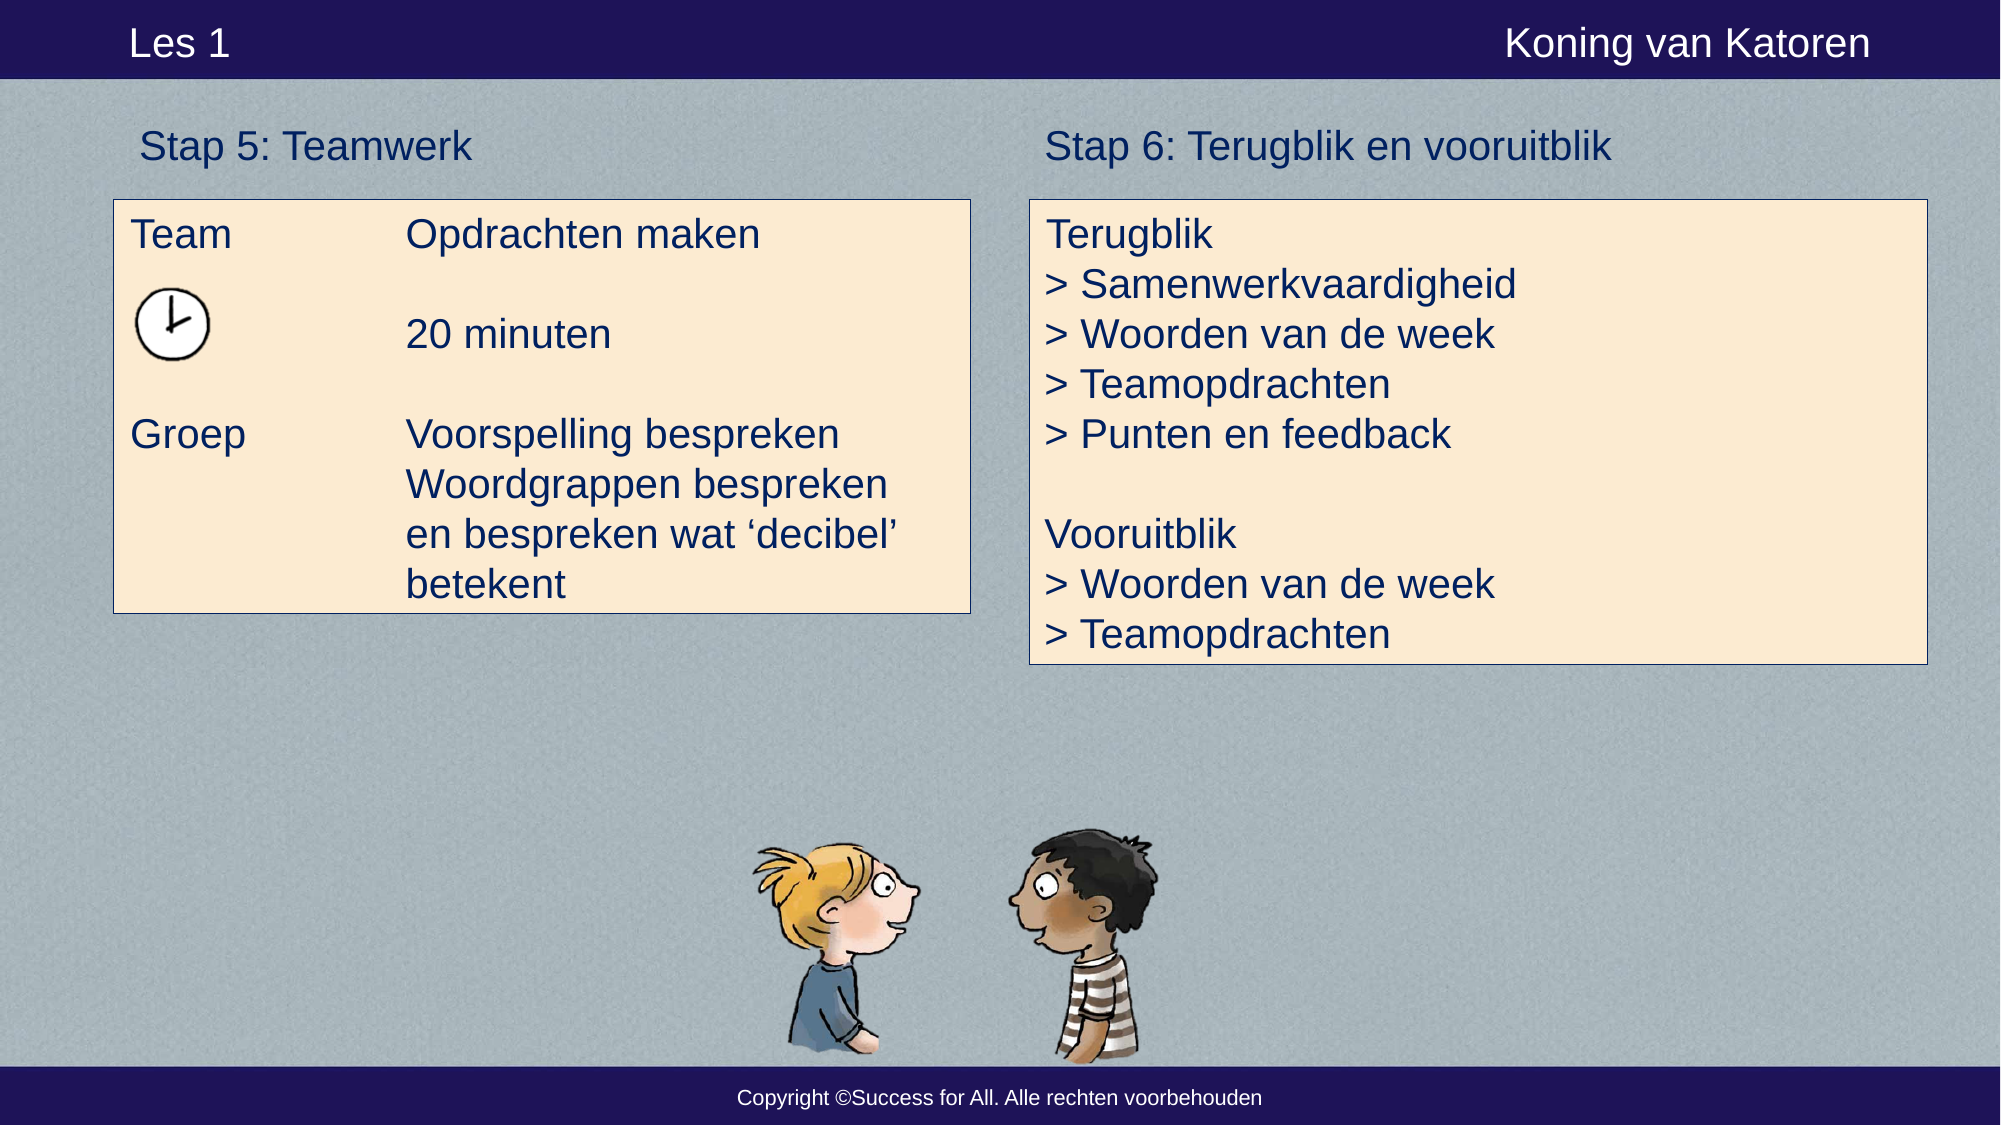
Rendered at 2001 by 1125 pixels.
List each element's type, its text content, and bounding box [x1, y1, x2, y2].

text_box Stap 5: Teamwerk [124, 111, 917, 177]
text_box Stap 6: Terugblik en vooruitblik [1029, 111, 1822, 177]
text_box Team Opdrachten maken 20 minuten Groep Voorspelling bespreken Woordgrappen bespreken en bespreken wat ‘decibel’ betekent [113, 199, 971, 614]
text_box Copyright ©Success for All. Alle rechten voorbehouden [0, 1076, 2000, 1125]
text_box Terugblik > Samenwerkvaardigheid > Woorden van de week > Teamopdrachten > Punten en feedback Vooruitblik > Woorden van de week > Teamopdrachten [1029, 199, 1928, 665]
text_box Koning van Katoren [999, 8, 1886, 73]
text_box Les 1 [114, 8, 354, 73]
picture [0, 0, 2001, 1125]
